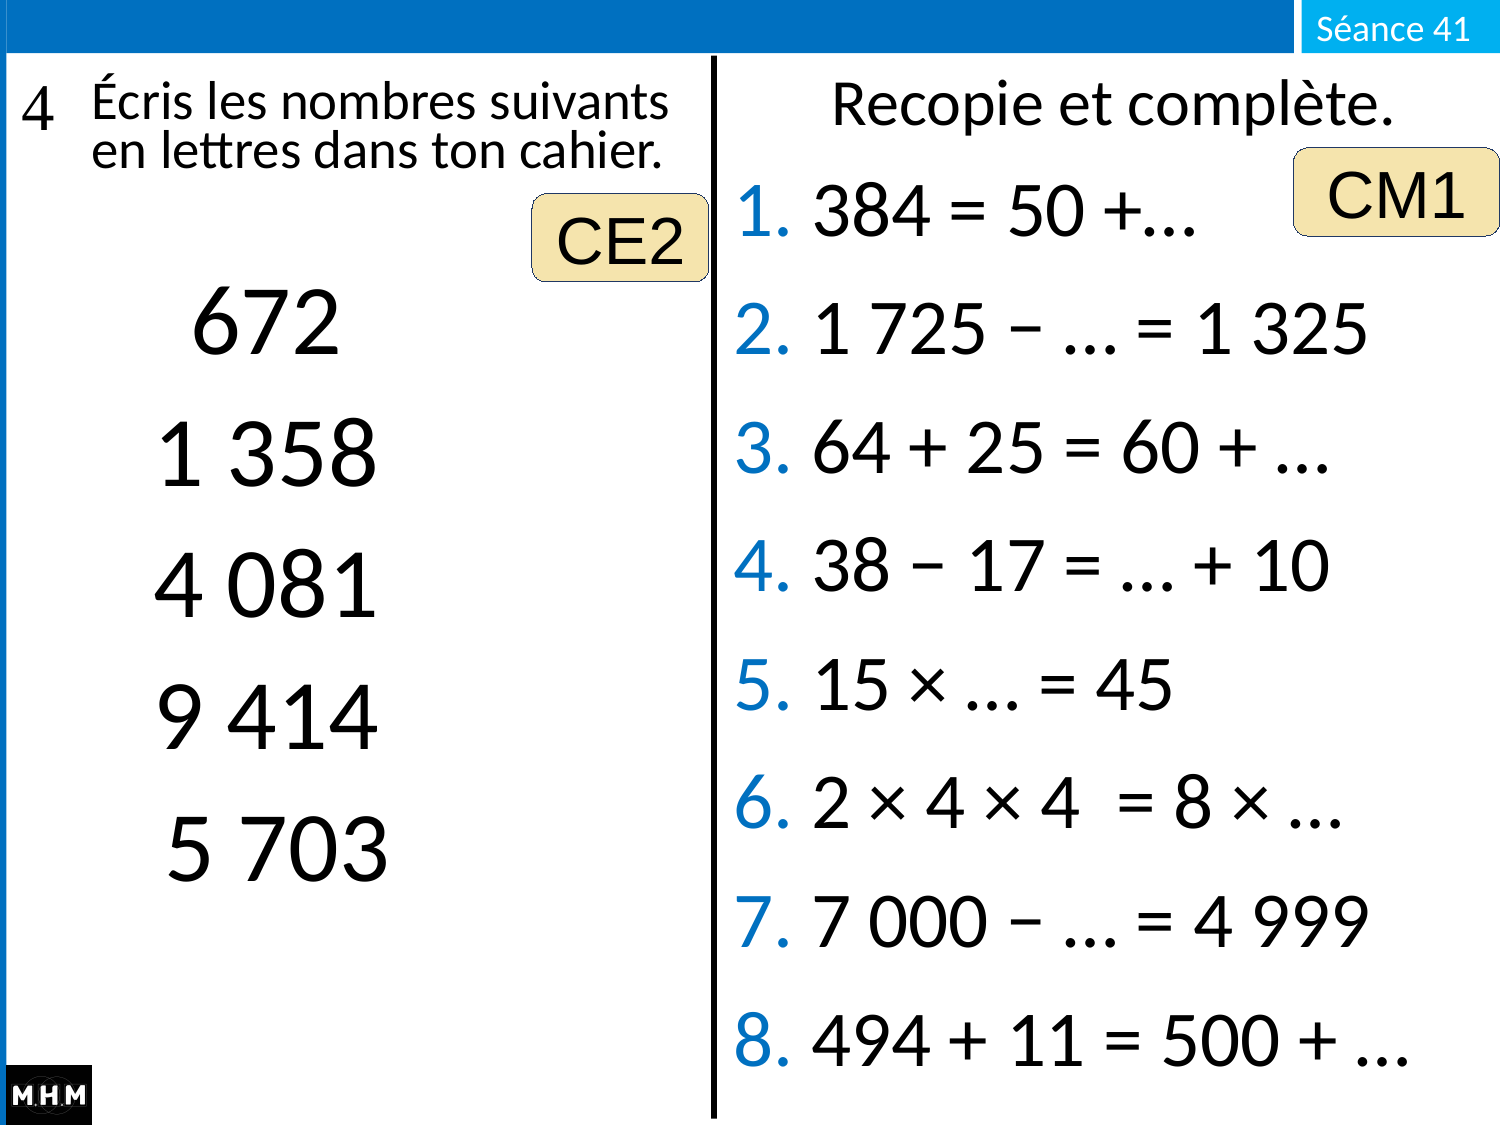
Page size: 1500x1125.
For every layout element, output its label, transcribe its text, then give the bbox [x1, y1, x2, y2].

text_box CE2 [531, 193, 709, 282]
text_box Recopie et complète. [816, 60, 1497, 147]
text_box 1. 384 = 50 +… 2. 1 725 − … = 1 325 3. 64 + 25 = 60 + … 4. 38 − 17 = … + 10 5. 15 × … = 45 6. 2 × 4 × 4 = 8 × … 7. 7 000 − … = 4 999 8. 494 + 11 = 500 + … [718, 124, 1500, 1091]
text_box CM1 [1293, 147, 1500, 237]
title Écris les nombres suivants en lettres dans ton cahier. [77, 57, 709, 202]
text_box 672 1 358 4 081 9 414 5 703 [82, 246, 467, 909]
picture [6, 1065, 92, 1125]
